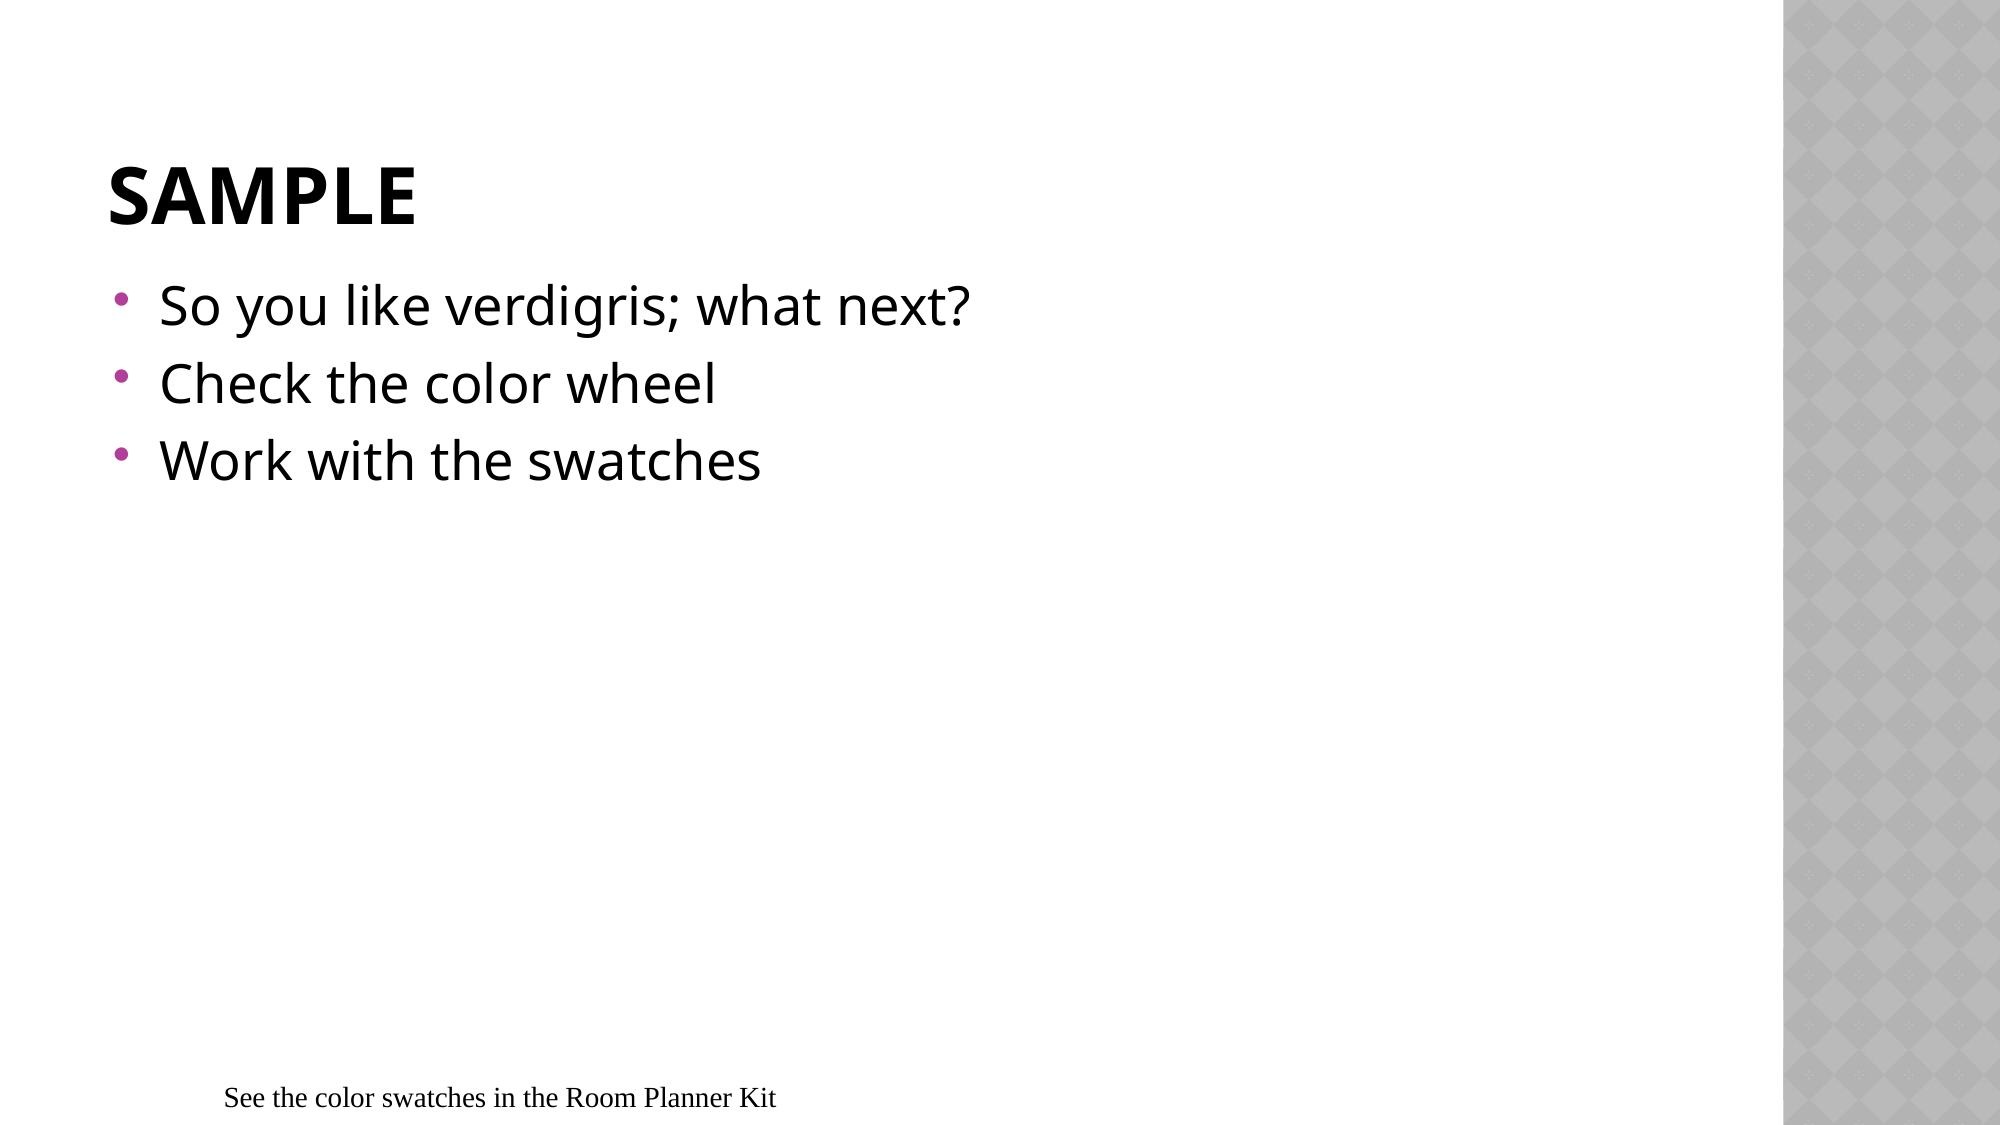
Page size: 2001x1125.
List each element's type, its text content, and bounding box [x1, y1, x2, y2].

list So you like verdigris; what next? Check the color wheel Work with the swatches [99, 264, 1684, 1059]
title Sample [99, 52, 1684, 240]
footer See the color swatches in the Room Planner Kit [99, 1075, 900, 1114]
